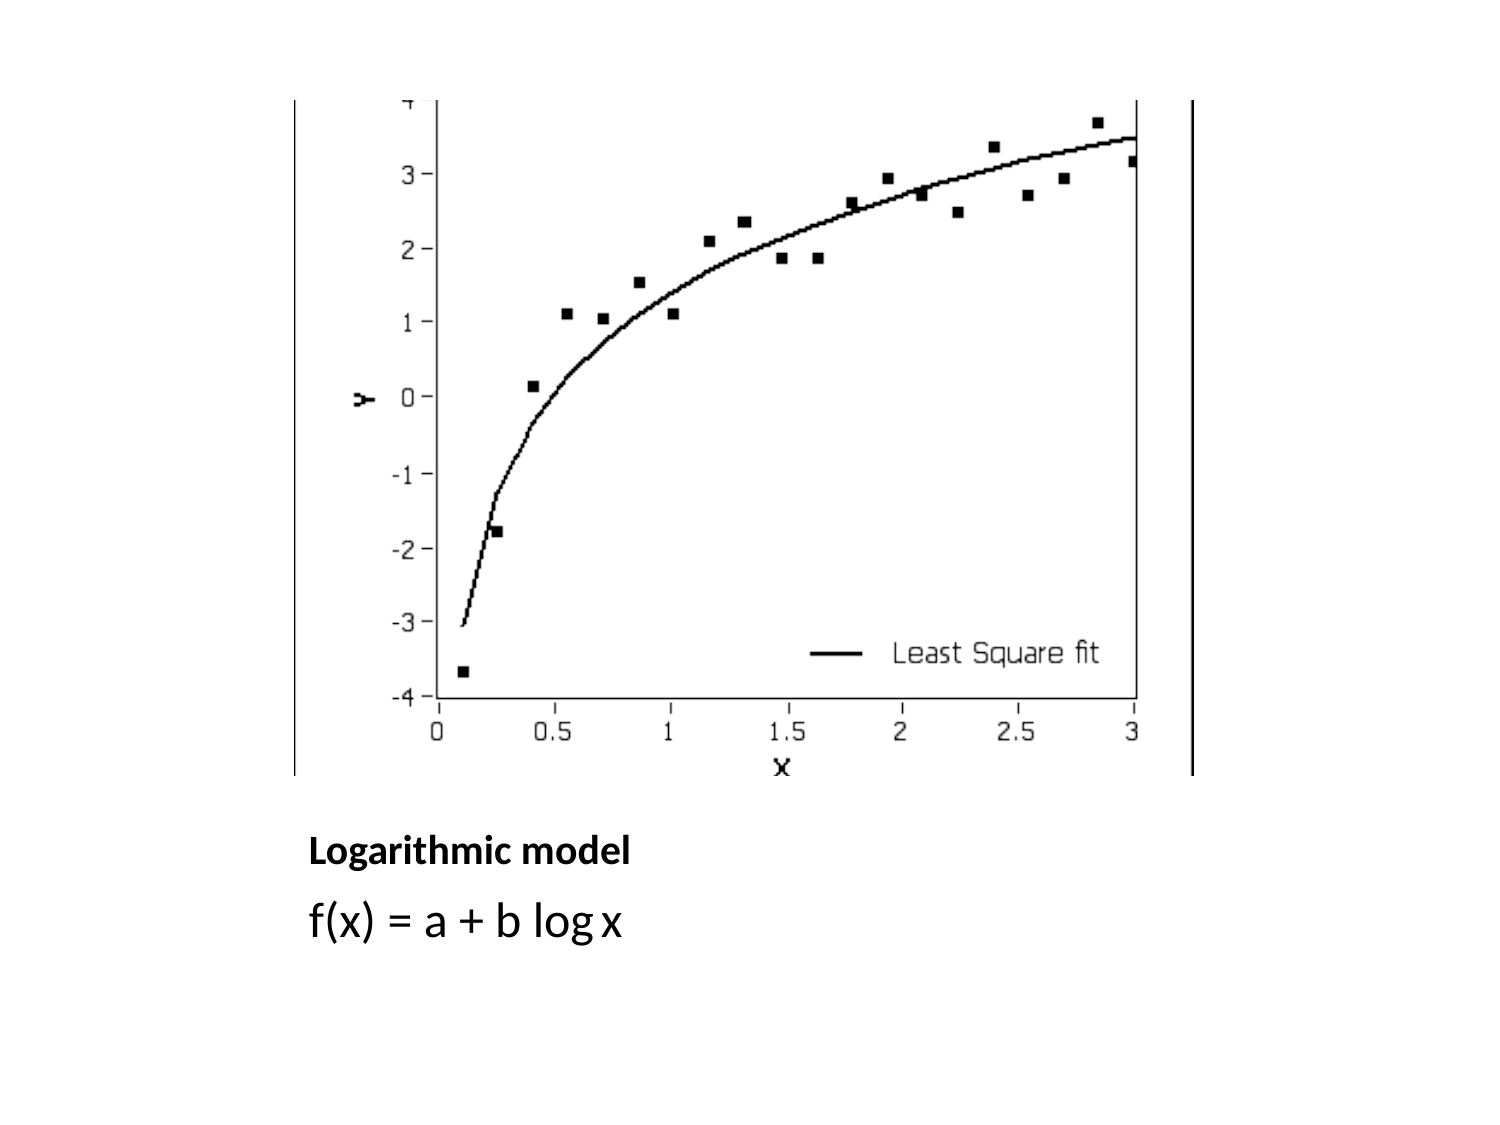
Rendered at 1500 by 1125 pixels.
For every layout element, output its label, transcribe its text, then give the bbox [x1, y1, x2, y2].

title Logarithmic model [294, 787, 1194, 880]
list f(x) = a + b log x [294, 880, 1194, 1013]
picture [293, 100, 1195, 776]
